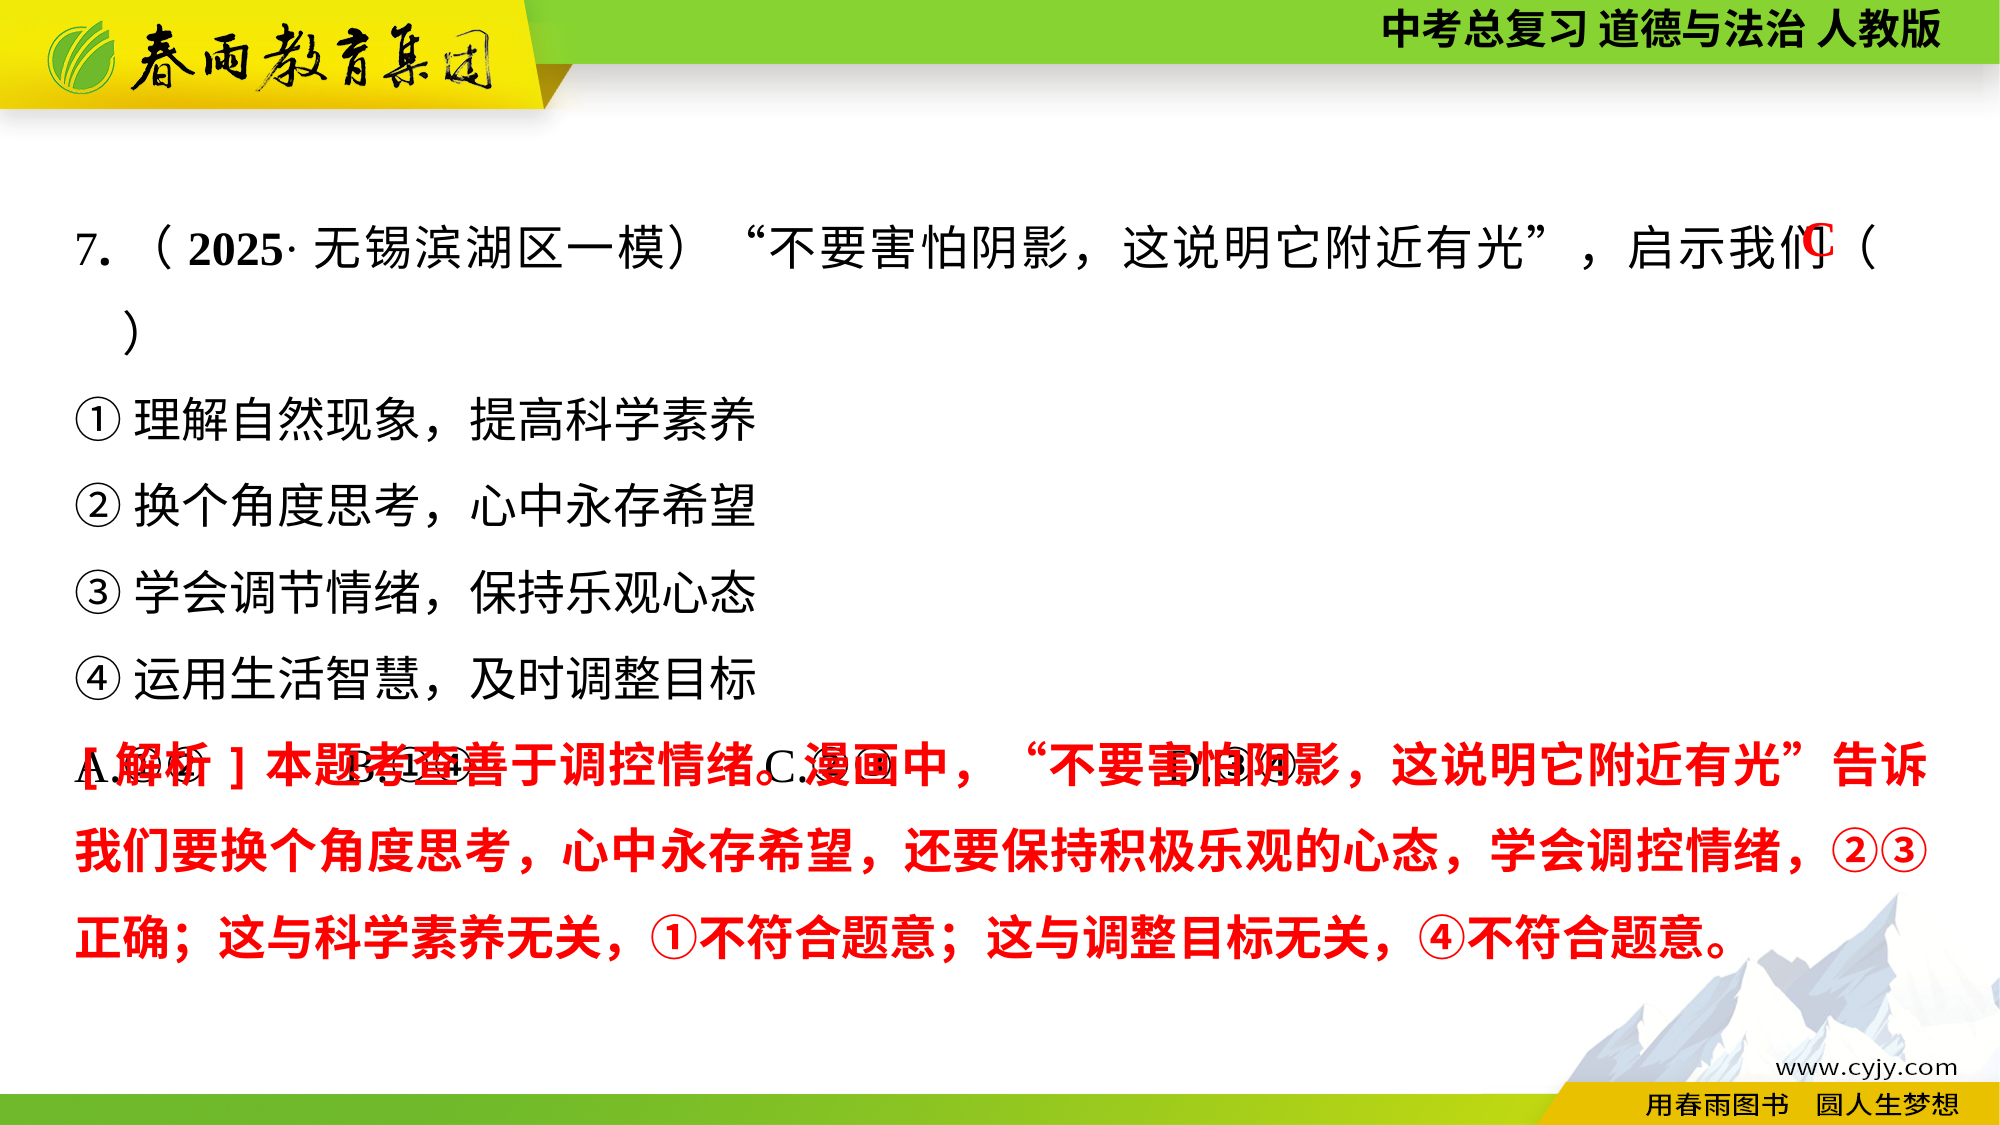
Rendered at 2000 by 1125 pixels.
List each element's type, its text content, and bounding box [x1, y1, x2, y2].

text_box [解析]本题考查善于调控情绪。漫画中，“不要害怕阴影，这说明它附近有光”告诉我们要换个角度思考，心中永存希望，还要保持积极乐观的心态，学会调控情绪，②③正确；这与科学素养无关，①不符合题意；这与调整目标无关，④不符合题意。 [59, 698, 1944, 973]
list 7.（2025·无锡滨湖区一模）“不要害怕阴影，这说明它附近有光”，启示我们（ ） ①理解自然现象，提高科学素养 ②换个角度思考，心中永存希望 ③学会调节情绪，保持乐观心态 ④运用生活智慧，及时调整目标 A.①② B.①④ C.②③ D.③④ [59, 181, 1944, 698]
picture [0, 0, 2000, 1125]
text_box C [1786, 199, 1852, 274]
